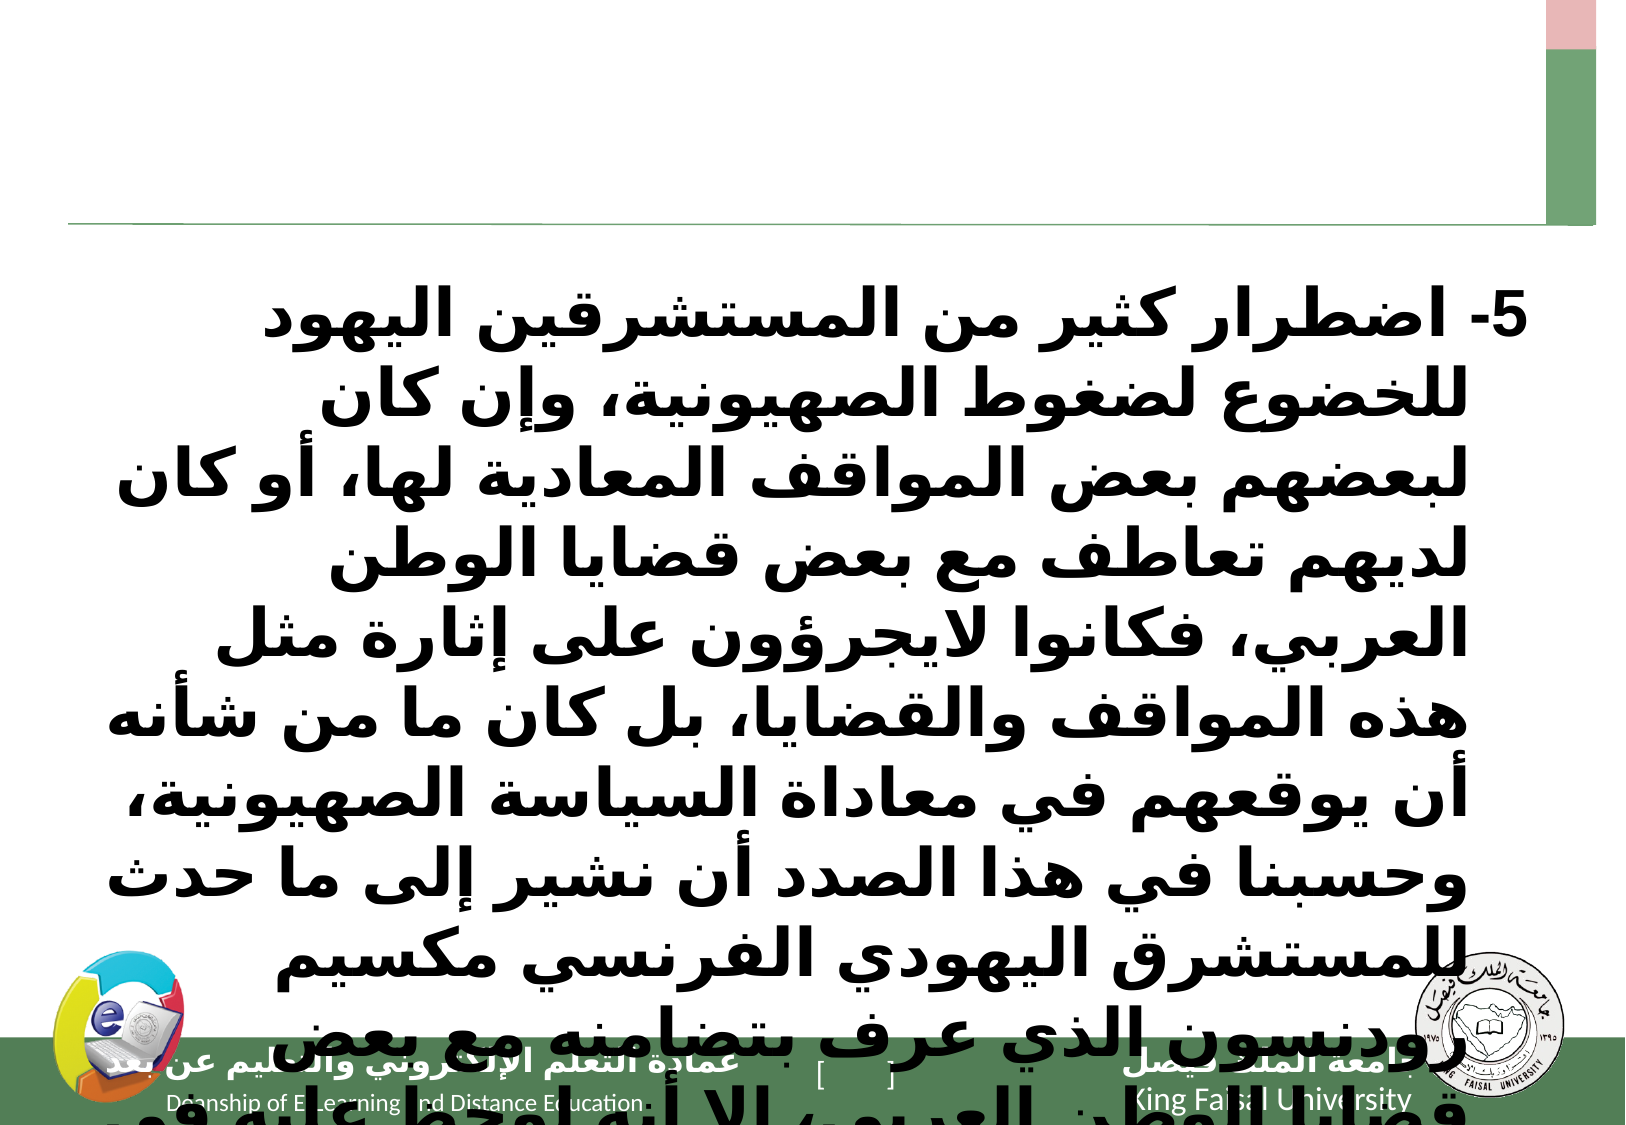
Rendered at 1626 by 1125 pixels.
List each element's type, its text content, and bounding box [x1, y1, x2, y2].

picture [170, 1097, 178, 1104]
picture [50, 949, 188, 1104]
picture [1412, 949, 1567, 1100]
list 5- اضطرار كثير من المستشرقين اليهود للخضوع لضغوط الصهيونية، وإن كان لبعضهم بعض المواقف المعادية لها، أو كان لديهم تعاطف مع بعض قضايا الوطن العربي، فكانوا لايجرؤون على إثارة مثل هذه المواقف والقضايا، بل كان ما من شأنه أن يوقعهم في معاداة السياسة الصهيونية، وحسبنا في هذا الصدد أن نشير إلى ما حدث للمستشرق اليهودي الفرنسي مكسيم رودنسون الذي عرف بتضامنه مع بعض قضايا الوطن العربي، إلا أنه لوحظ عليه في أخريات حياته نوع من التردد في اتجاهاته الفكرية وتذبذب في مواقفه السياسية، ويعزوا بعض الباحثين ذلك إلى الضغوط الصهيونية التي كانت تمارس عليه [80, 262, 1544, 1006]
